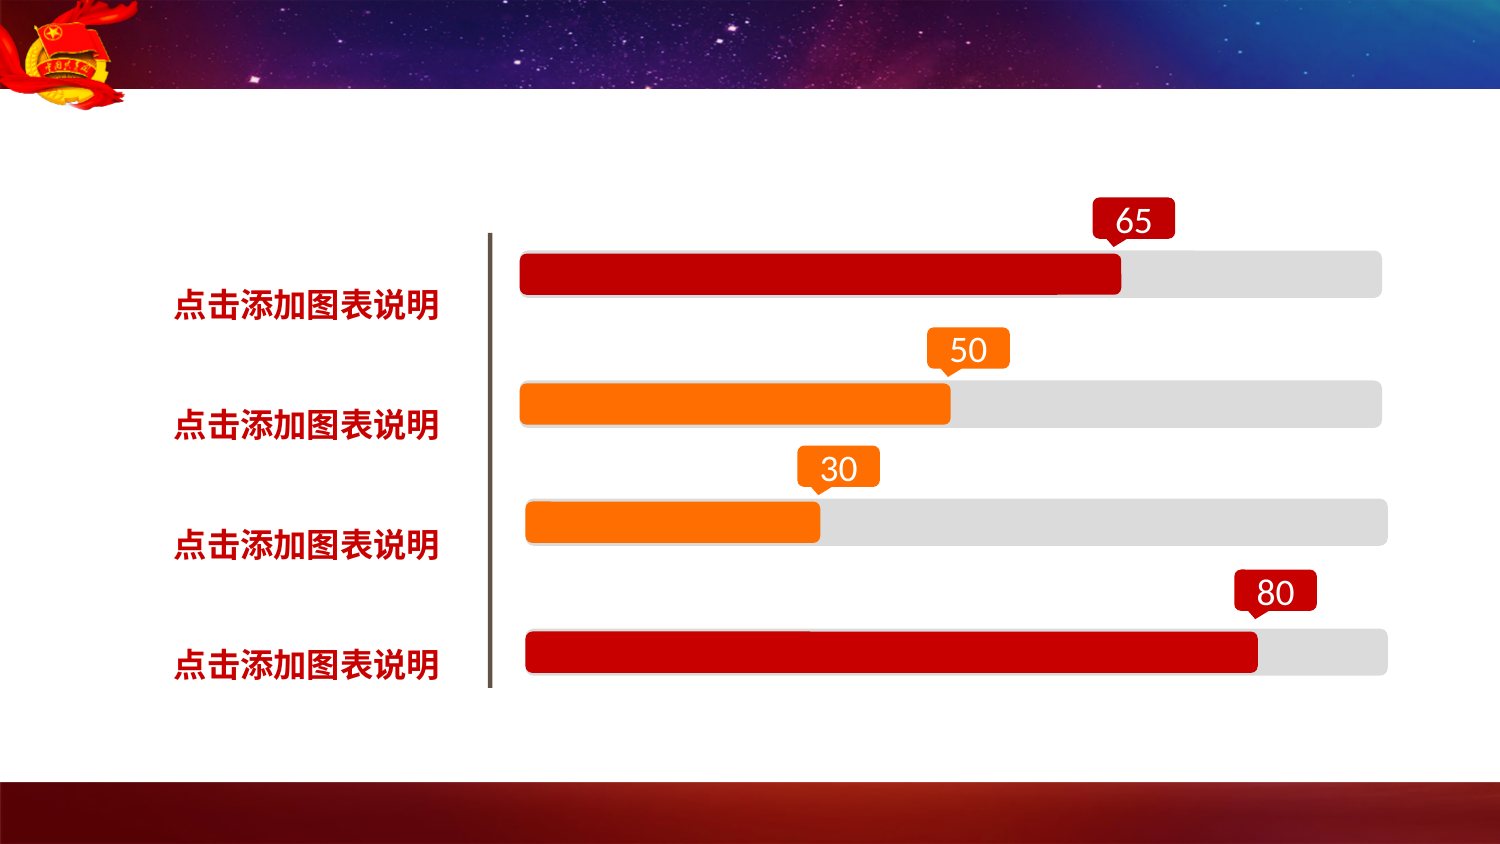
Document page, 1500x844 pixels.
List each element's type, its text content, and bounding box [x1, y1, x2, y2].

text_box 30 [797, 445, 880, 496]
text_box [519, 253, 1122, 295]
text_box [525, 631, 1258, 673]
picture [0, 783, 1500, 844]
text_box [525, 628, 1388, 676]
text_box 点击添加图表说明 点击添加图表说明 点击添加图表说明 点击添加图表说明 [123, 197, 490, 692]
text_box [520, 380, 1383, 428]
text_box 80 [1234, 569, 1317, 620]
text_box [525, 501, 821, 543]
picture [0, 0, 1500, 112]
text_box 65 [1092, 197, 1176, 248]
text_box [525, 498, 1388, 546]
text_box [519, 383, 951, 425]
text_box [520, 250, 1383, 298]
text_box 50 [926, 327, 1010, 377]
